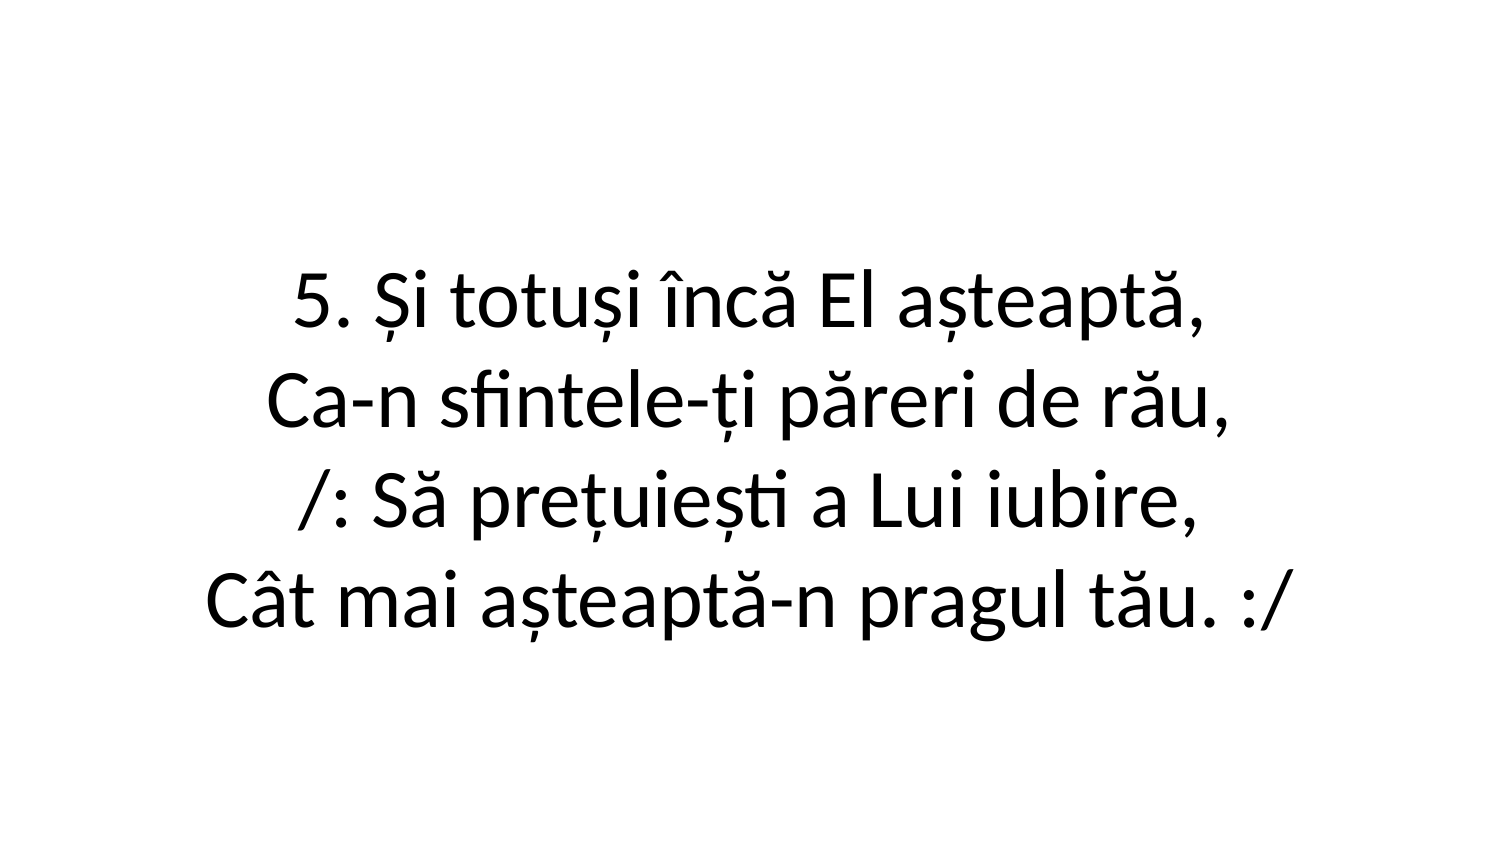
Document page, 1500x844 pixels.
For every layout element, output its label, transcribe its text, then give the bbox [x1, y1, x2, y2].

text_box 5. Și totuși încă El așteaptă, Ca-n sfintele-ți păreri de rău, /: Să prețuiești a Lui iubire, Cât mai așteaptă-n pragul tău. :/ [190, 192, 1310, 652]
